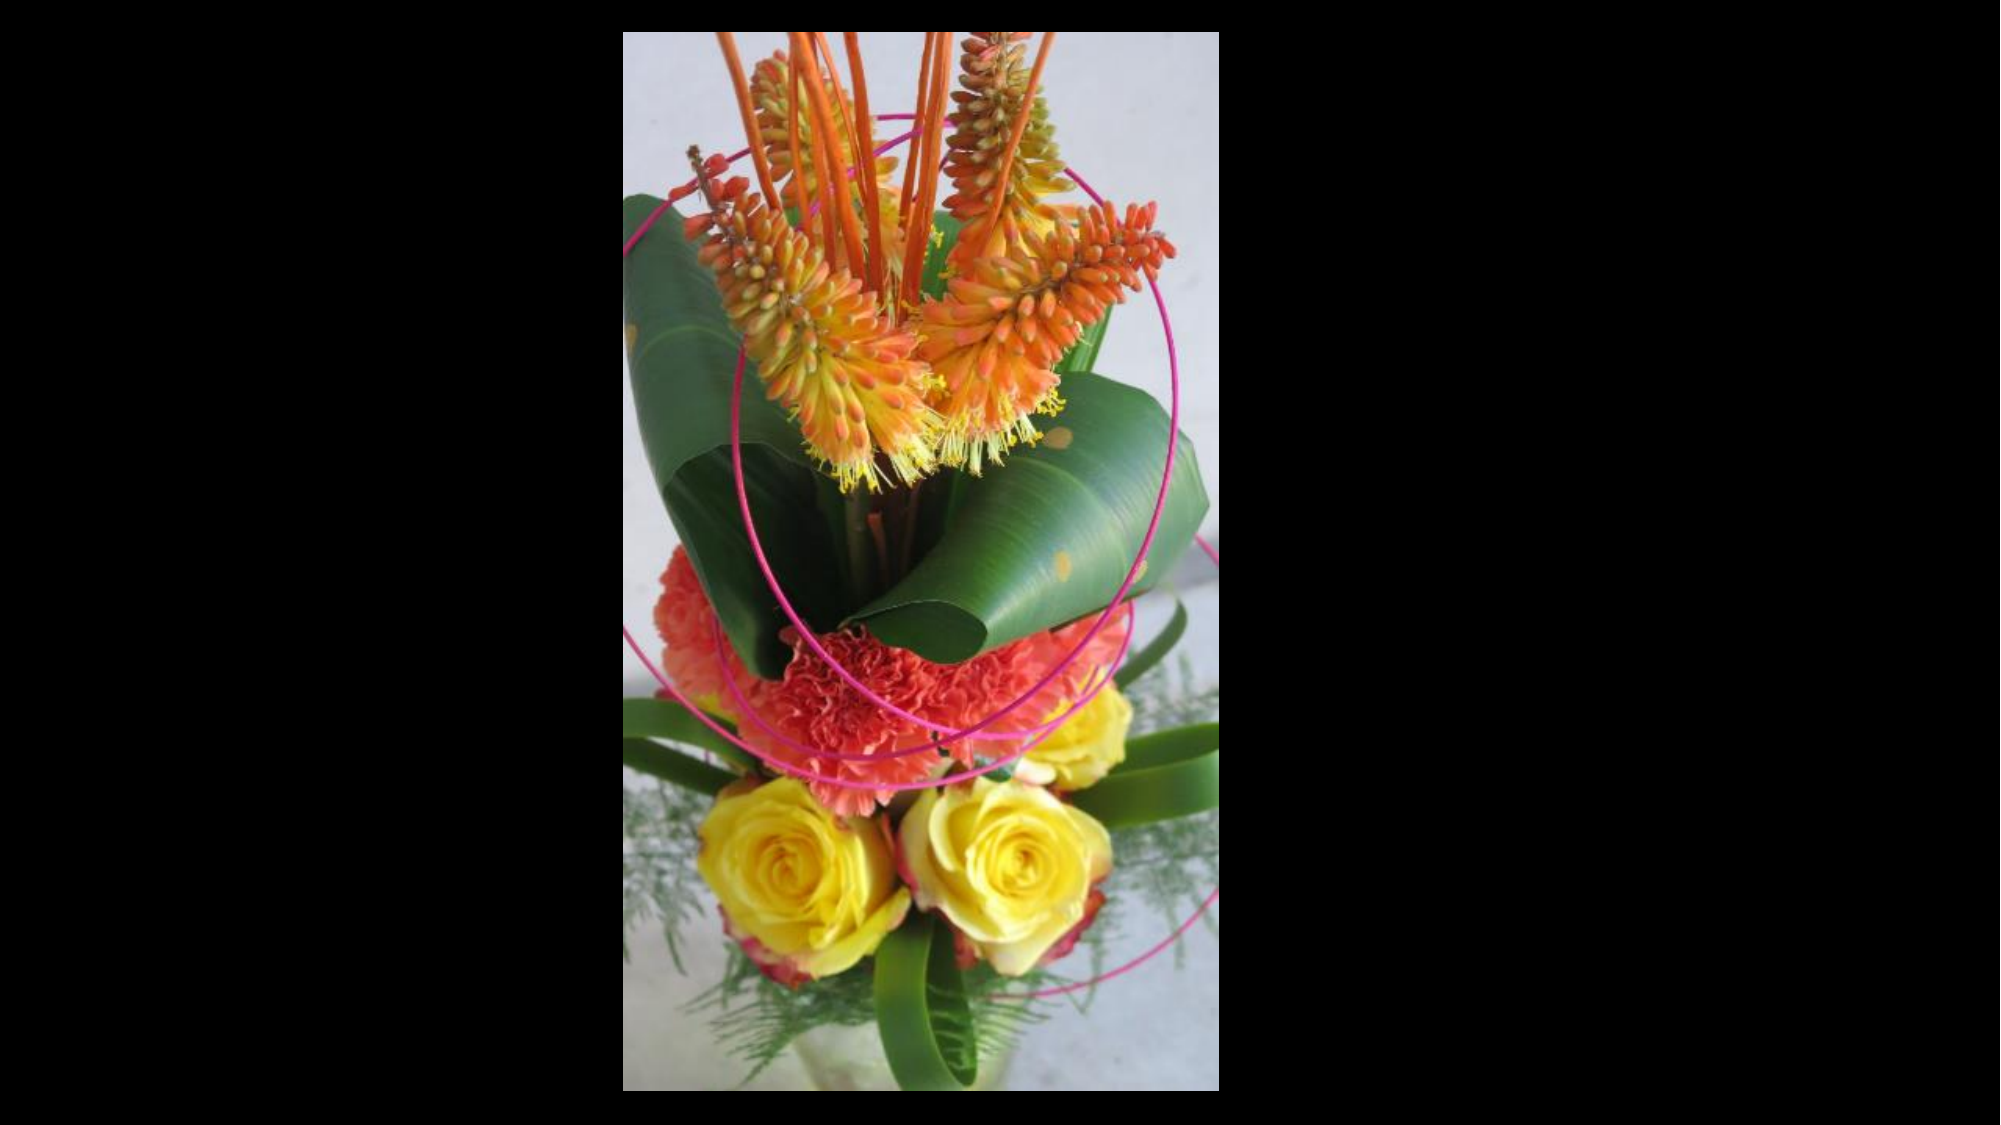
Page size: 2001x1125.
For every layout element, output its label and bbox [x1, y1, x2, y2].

picture [623, 32, 1219, 1091]
